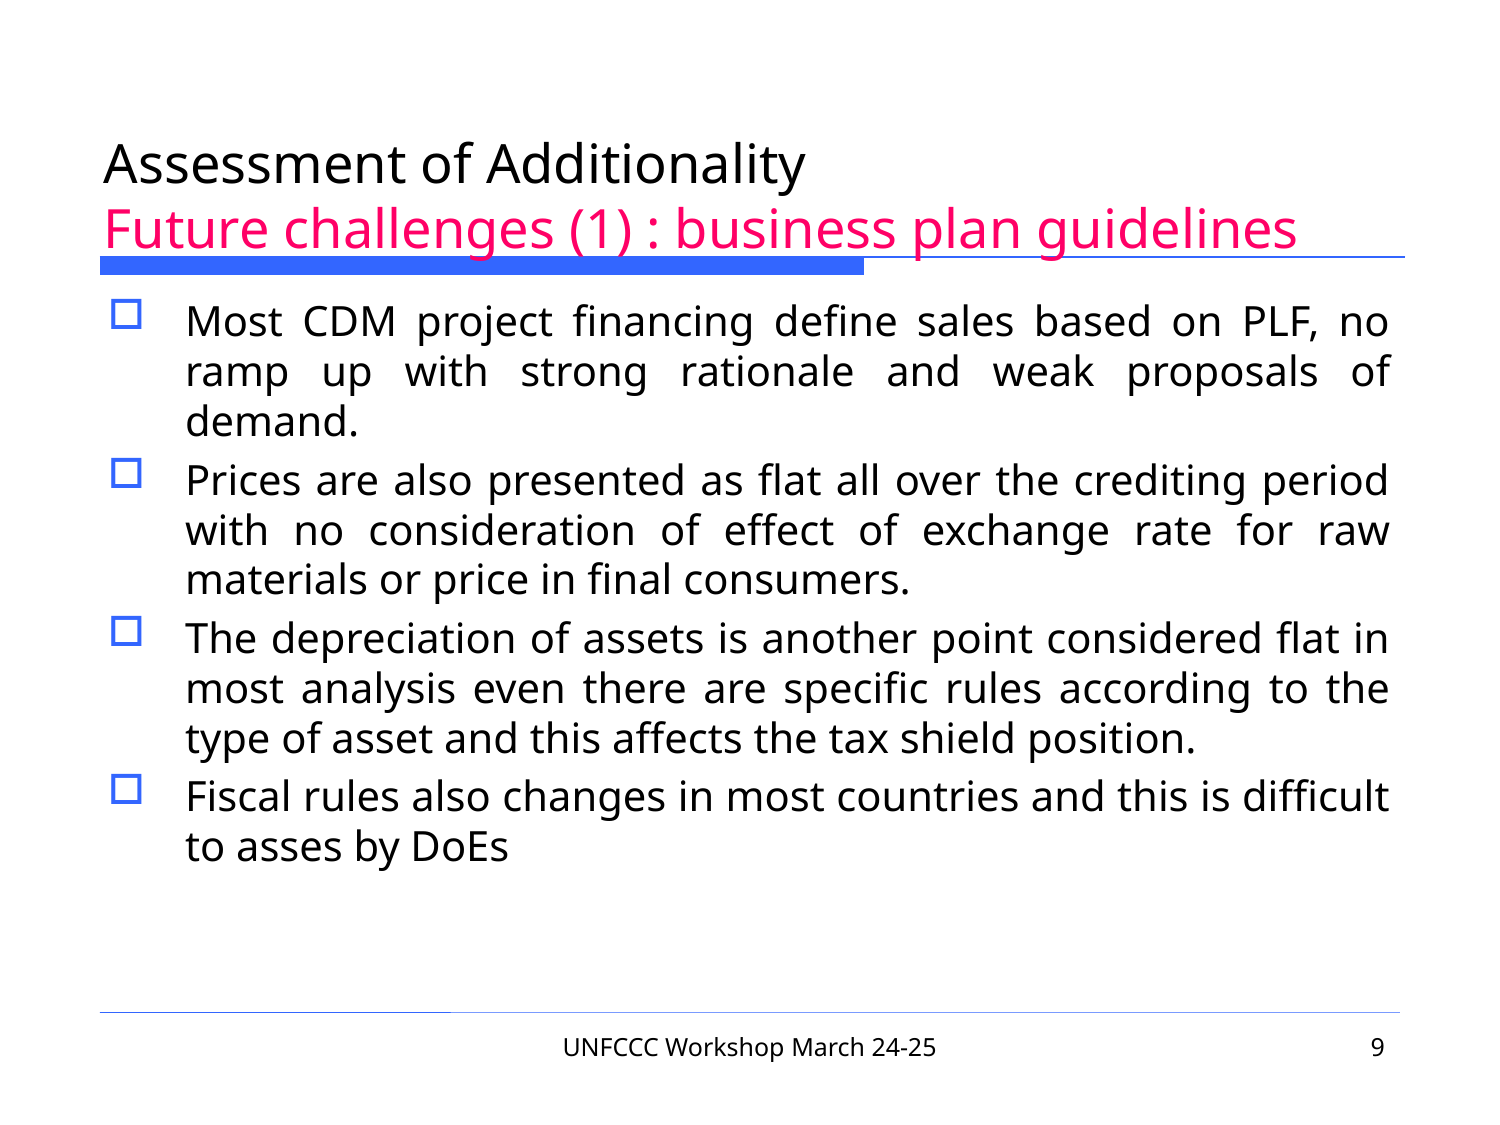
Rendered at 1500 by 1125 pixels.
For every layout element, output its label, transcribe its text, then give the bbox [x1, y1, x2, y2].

title Assessment of Additionality Future challenges (1) : business plan guidelines [88, 83, 1500, 268]
slide_number 9 [1074, 1024, 1401, 1103]
list Most CDM project financing define sales based on PLF, no ramp up with strong rationale and weak proposals of demand. Prices are also presented as flat all over the crediting period with no consideration of effect of exchange rate for raw materials or price in final consumers. The depreciation of assets is another point considered flat in most analysis even there are specific rules according to the type of asset and this affects the tax shield position. Fiscal rules also changes in most countries and this is difficult to asses by DoEs [92, 287, 1406, 988]
footer UNFCCC Workshop March 24-25 [512, 1024, 988, 1103]
